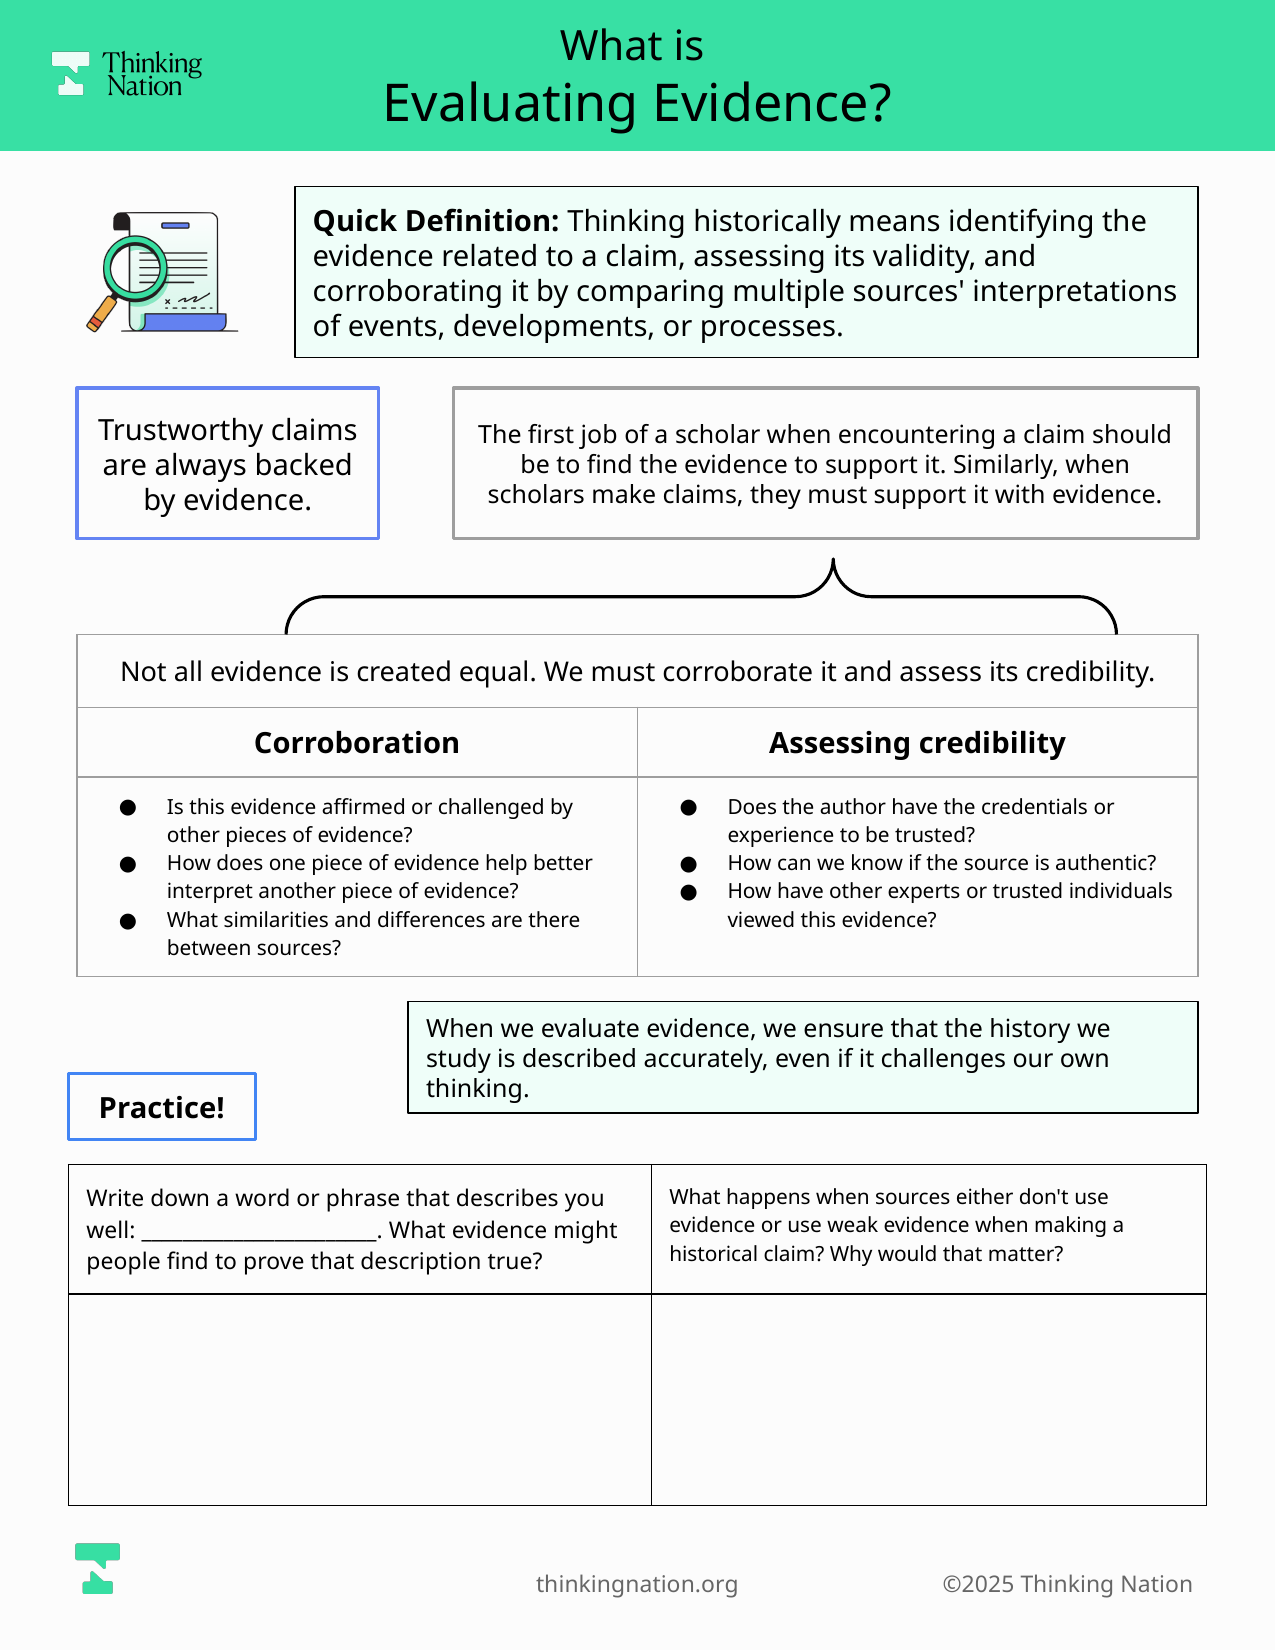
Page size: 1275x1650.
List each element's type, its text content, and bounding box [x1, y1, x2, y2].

text_box Practice! [68, 1073, 256, 1140]
table_cell Assessing credibility [638, 708, 1197, 776]
table_cell [652, 1295, 1206, 1505]
table_cell Does the author have the credentials or experience to be trusted? How can we know if the source is authentic? How have other experts or trusted individuals viewed this evidence? [638, 778, 1197, 976]
text_box Trustworthy claims are always backed by evidence. [76, 387, 379, 539]
table_cell Corroboration [78, 708, 637, 776]
table_header Write down a word or phrase that describes you well: _______________________. What evidence might people find to prove that description true? [69, 1165, 651, 1293]
text_box When we evaluate evidence, we ensure that the history we study is described accurately, even if it challenges our own thinking. [407, 1001, 1198, 1114]
text_box [286, 558, 1117, 635]
table_header Not all evidence is created equal. We must corroborate it and assess its credibility. [78, 635, 1197, 707]
text_box The first job of a scholar when encountering a claim should be to find the evidence to support it. Similarly, when scholars make claims, they must support it with evidence. [453, 387, 1198, 539]
table_cell [69, 1295, 651, 1505]
picture [35, 37, 207, 109]
text_box What is Evaluating Evidence? [0, 0, 1275, 151]
text_box ©2025 Thinking Nation [907, 1553, 1210, 1605]
text_box Quick Definition: Thinking historically means identifying the evidence related to a claim, assessing its validity, and corroborating it by comparing multiple sources' interpretations of events, developments, or processes. [294, 186, 1198, 358]
table_header What happens when sources either don't use evidence or use weak evidence when making a historical claim? Why would that matter? [652, 1165, 1206, 1293]
text_box thinkingnation.org [486, 1553, 789, 1605]
picture [76, 186, 248, 358]
table_cell Is this evidence affirmed or challenged by other pieces of evidence? How does one piece of evidence help better interpret another piece of evidence? What similarities and differences are there between sources? [78, 778, 637, 976]
picture [62, 1533, 133, 1604]
